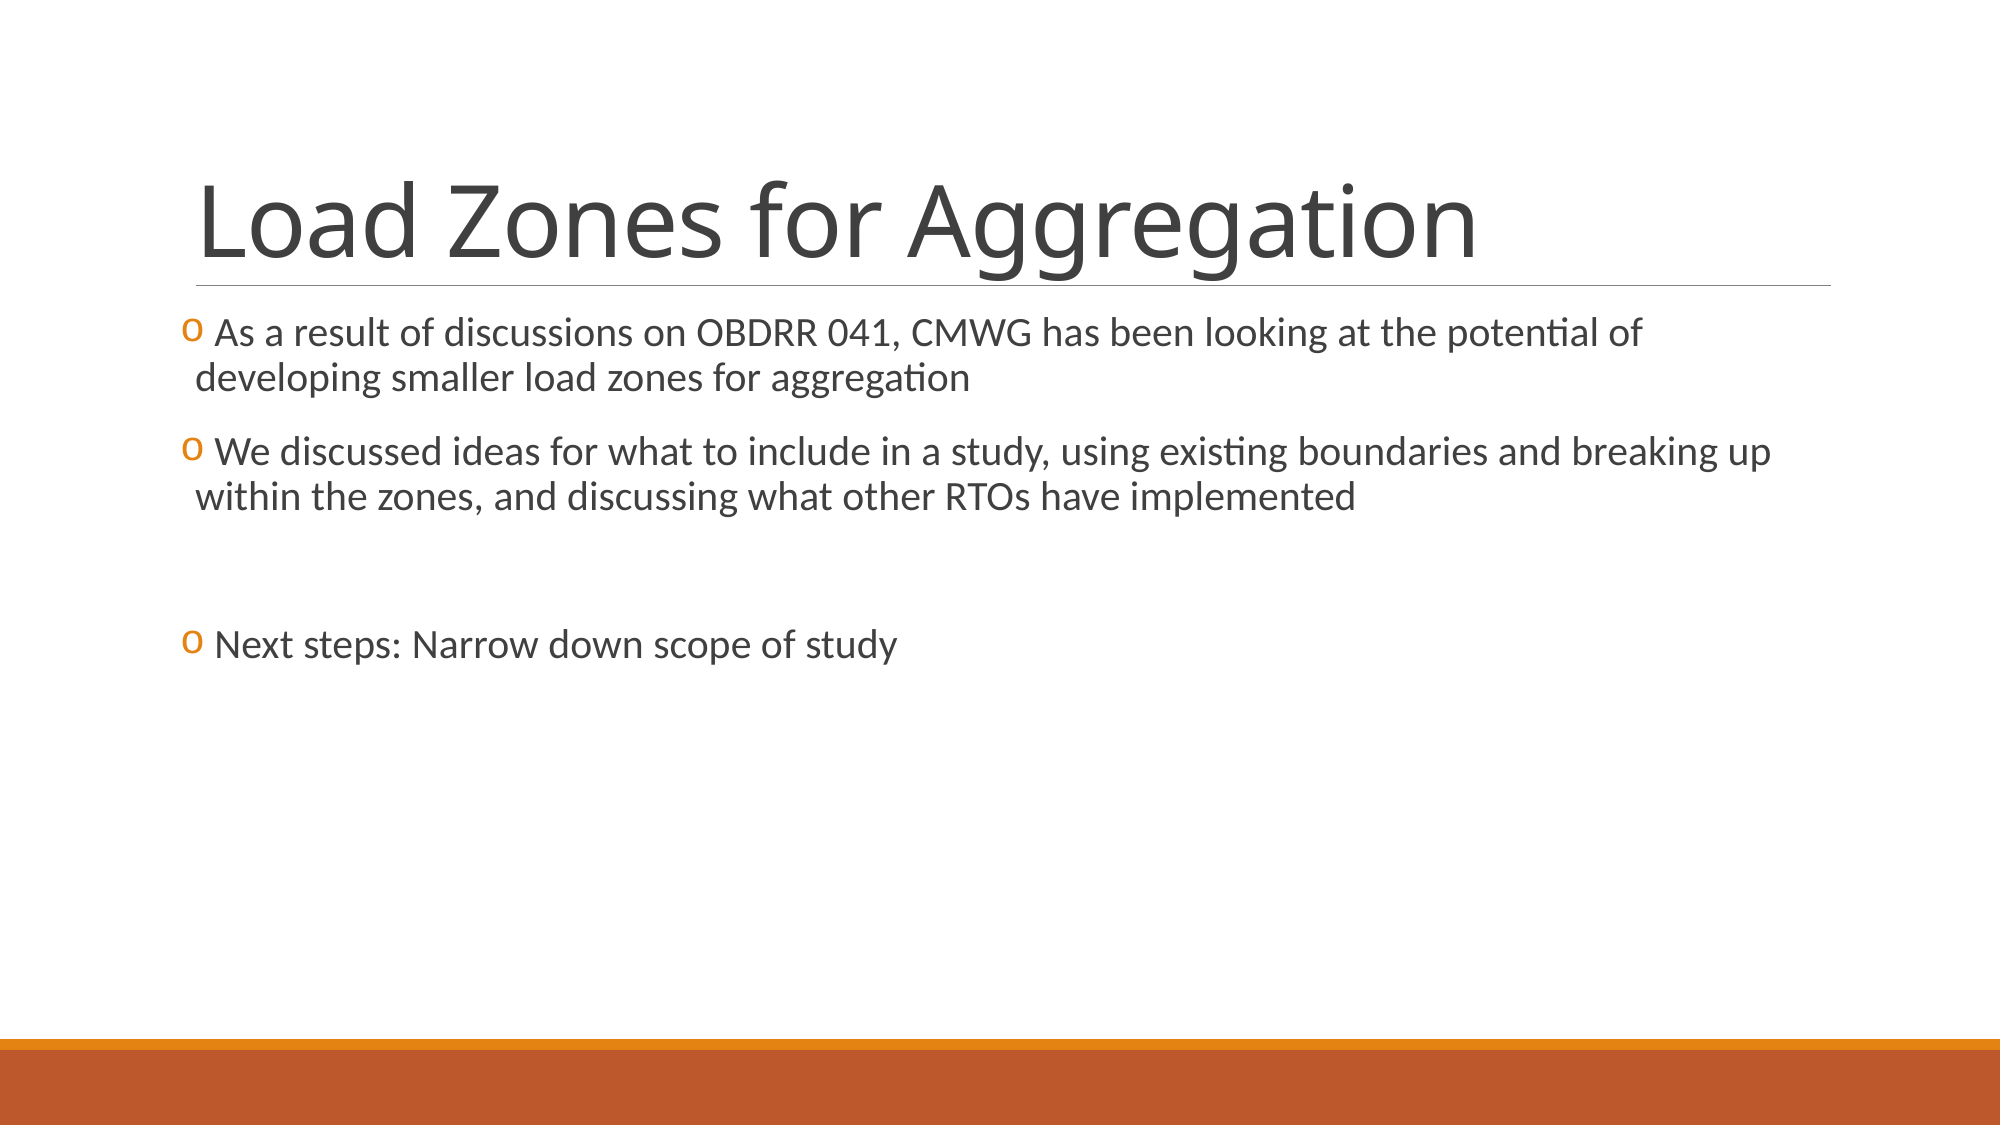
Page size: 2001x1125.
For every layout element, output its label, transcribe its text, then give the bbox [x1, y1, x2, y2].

list As a result of discussions on OBDRR 041, CMWG has been looking at the potential of developing smaller load zones for aggregation We discussed ideas for what to include in a study, using existing boundaries and breaking up within the zones, and discussing what other RTOs have implemented Next steps: Narrow down scope of study [180, 302, 1830, 963]
title Load Zones for Aggregation [180, 47, 1830, 285]
